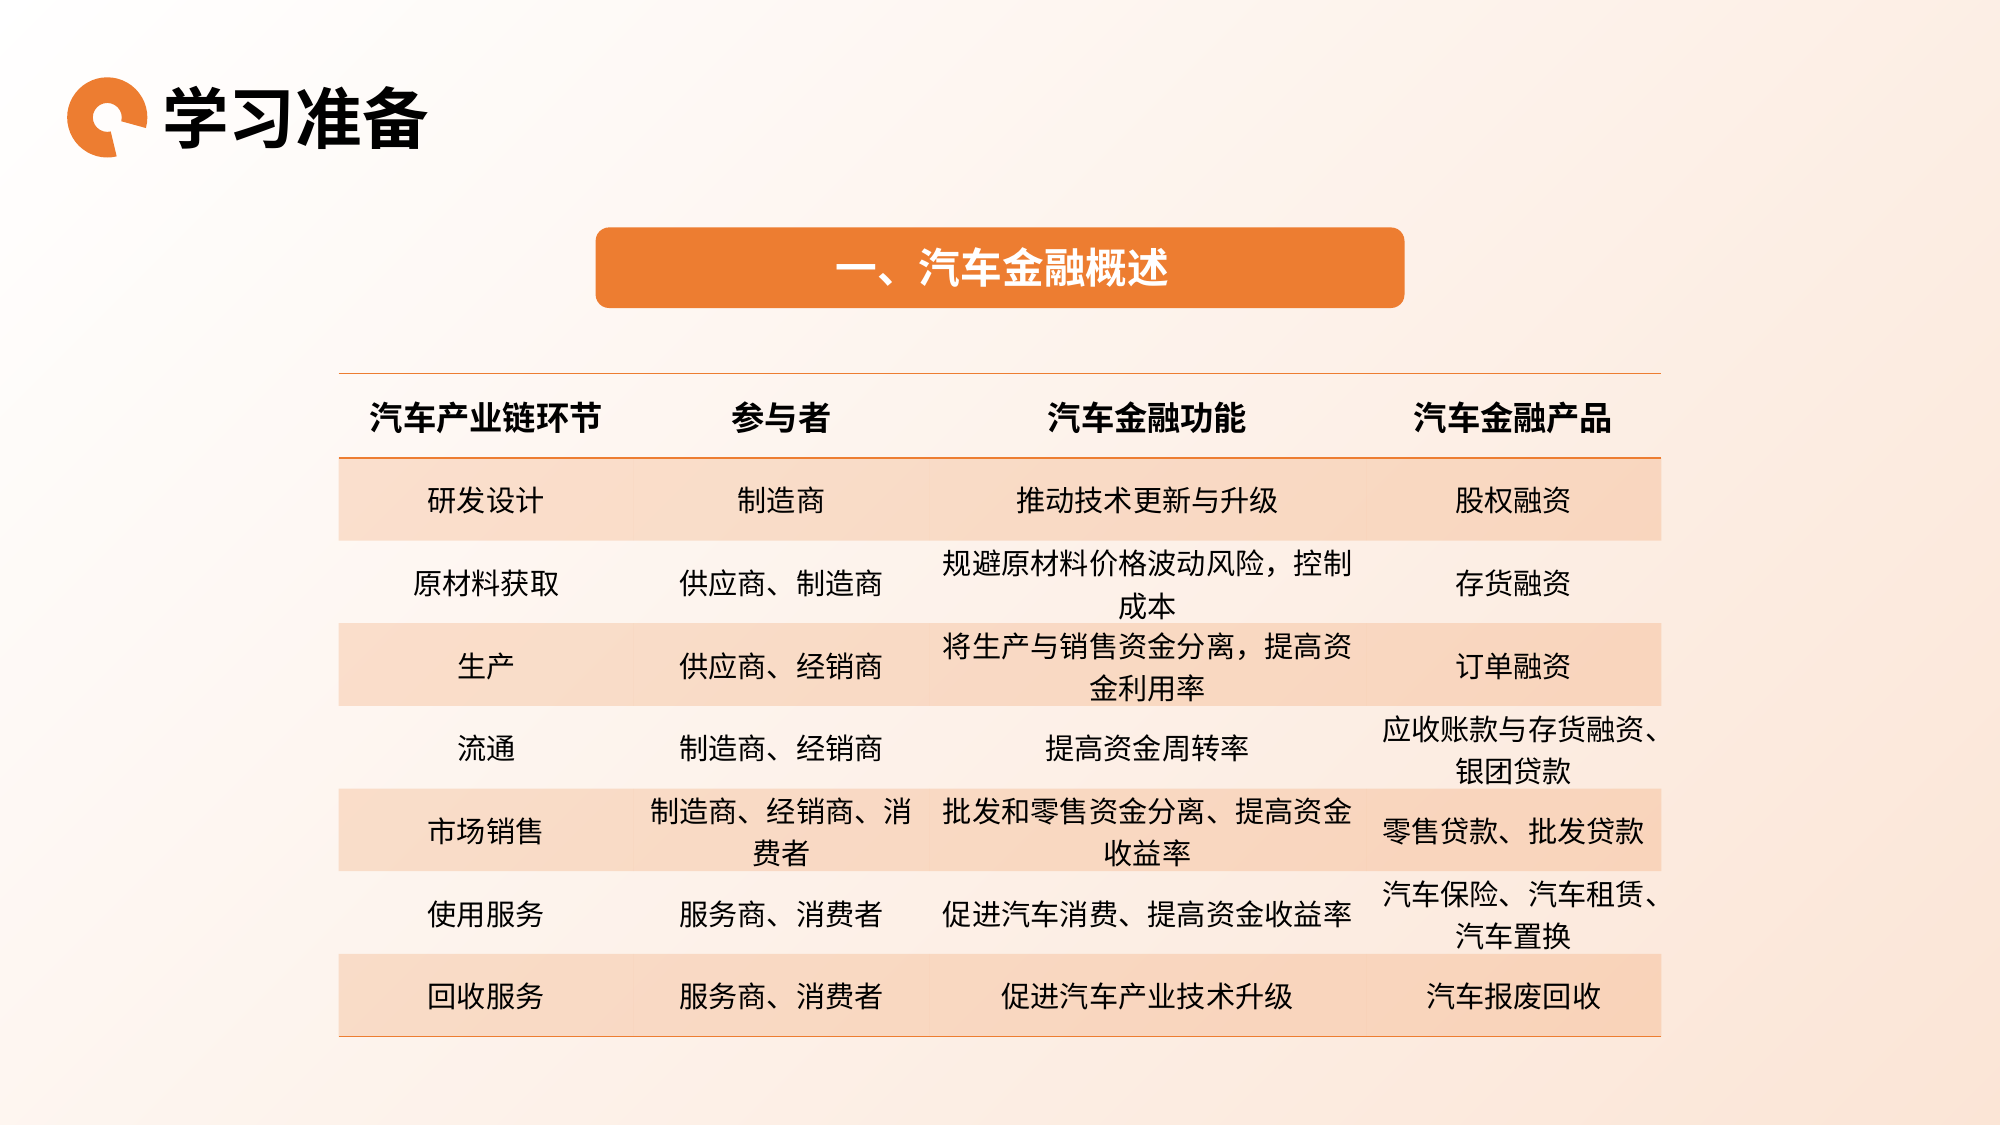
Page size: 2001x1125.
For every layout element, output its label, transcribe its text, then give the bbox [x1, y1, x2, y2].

table_cell 服务商、消费者 [634, 871, 929, 954]
table_cell 生产 [339, 623, 634, 706]
table_cell 零售贷款、批发贷款 [1366, 789, 1661, 871]
table_cell 供应商、经销商 [634, 623, 929, 706]
table_cell 供应商、制造商 [634, 541, 929, 623]
table_cell 促进汽车消费、提高资金收益率 [929, 871, 1366, 954]
table_cell 促进汽车产业技术升级 [929, 954, 1366, 1036]
table_cell 制造商、经销商 [634, 706, 929, 789]
text_box [66, 76, 149, 159]
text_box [595, 227, 1405, 309]
table_header 参与者 [634, 374, 929, 457]
table_header 汽车金融功能 [929, 374, 1366, 457]
table_cell 订单融资 [1366, 623, 1661, 706]
table_cell 研发设计 [339, 459, 634, 541]
table_cell 制造商 [634, 459, 929, 541]
table_cell 市场销售 [339, 789, 634, 871]
table_header 汽车产业链环节 [339, 374, 634, 457]
table_header 汽车金融产品 [1366, 374, 1661, 457]
table_cell 流通 [339, 706, 634, 789]
table_cell 批发和零售资金分离、提高资金收益率 [929, 789, 1366, 871]
table_cell 将生产与销售资金分离，提高资金利用率 [929, 623, 1366, 706]
table_cell 规避原材料价格波动风险，控制成本 [929, 541, 1366, 623]
table_cell 股权融资 [1366, 459, 1661, 541]
table_cell 存货融资 [1366, 541, 1661, 623]
table_cell 提高资金周转率 [929, 706, 1366, 789]
table_cell 回收服务 [339, 954, 634, 1036]
table_cell 推动技术更新与升级 [929, 459, 1366, 541]
table_cell 原材料获取 [339, 541, 634, 623]
table_cell 汽车保险、汽车租赁、汽车置换 [1366, 871, 1661, 954]
table_cell 制造商、经销商、消费者 [634, 789, 929, 871]
table_cell 汽车报废回收 [1366, 954, 1661, 1036]
table_cell 服务商、消费者 [634, 954, 929, 1036]
text_box 学习准备 [147, 69, 445, 165]
table_cell 应收账款与存货融资、银团贷款 [1366, 706, 1661, 789]
table_cell 使用服务 [339, 871, 634, 954]
